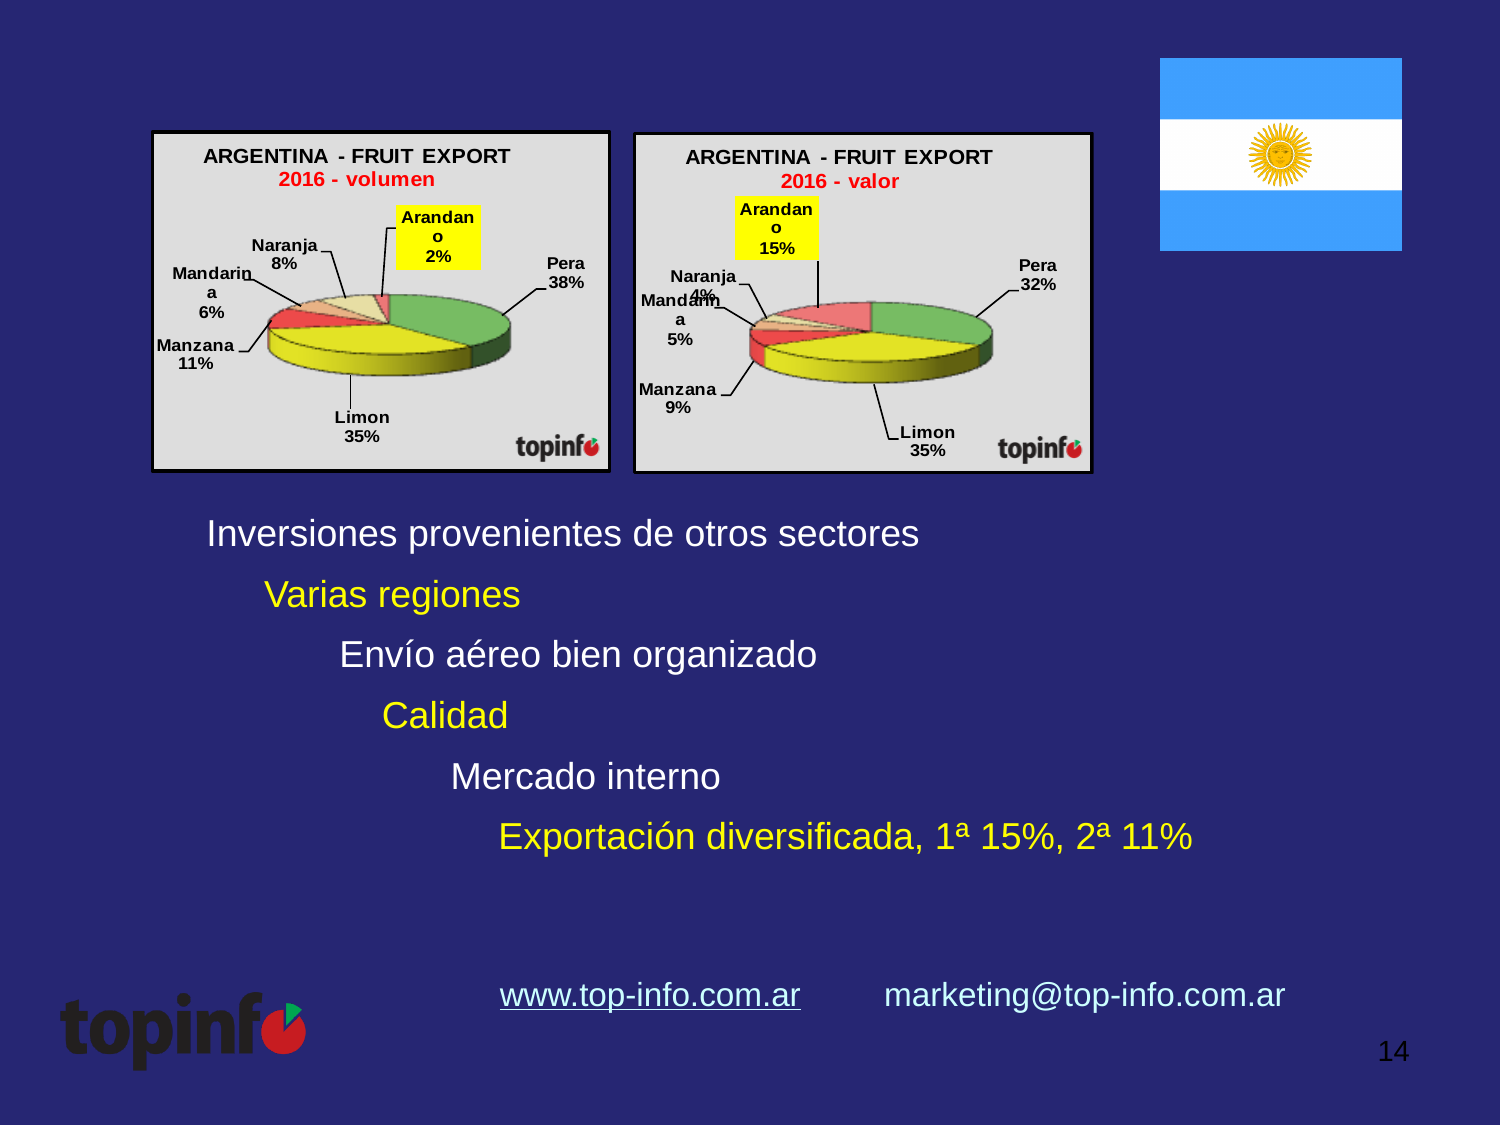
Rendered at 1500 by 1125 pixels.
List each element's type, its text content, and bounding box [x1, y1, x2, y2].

picture [1159, 58, 1402, 252]
footer www.top-info.com.ar marketing@top-info.com.ar [361, 965, 1426, 1025]
text_box Calidad [367, 683, 524, 744]
text_box Exportación diversificada, 1ª 15%, 2ª 11% [483, 804, 1209, 865]
picture [40, 967, 322, 1093]
text_box Mercado interno [435, 744, 736, 804]
slide_number 14 [1074, 1024, 1426, 1103]
text_box Envío aéreo bien organizado [324, 623, 843, 683]
picture [148, 128, 1094, 475]
text_box Varias regiones [249, 562, 537, 623]
text_box Inversiones provenientes de otros sectores [191, 501, 935, 562]
